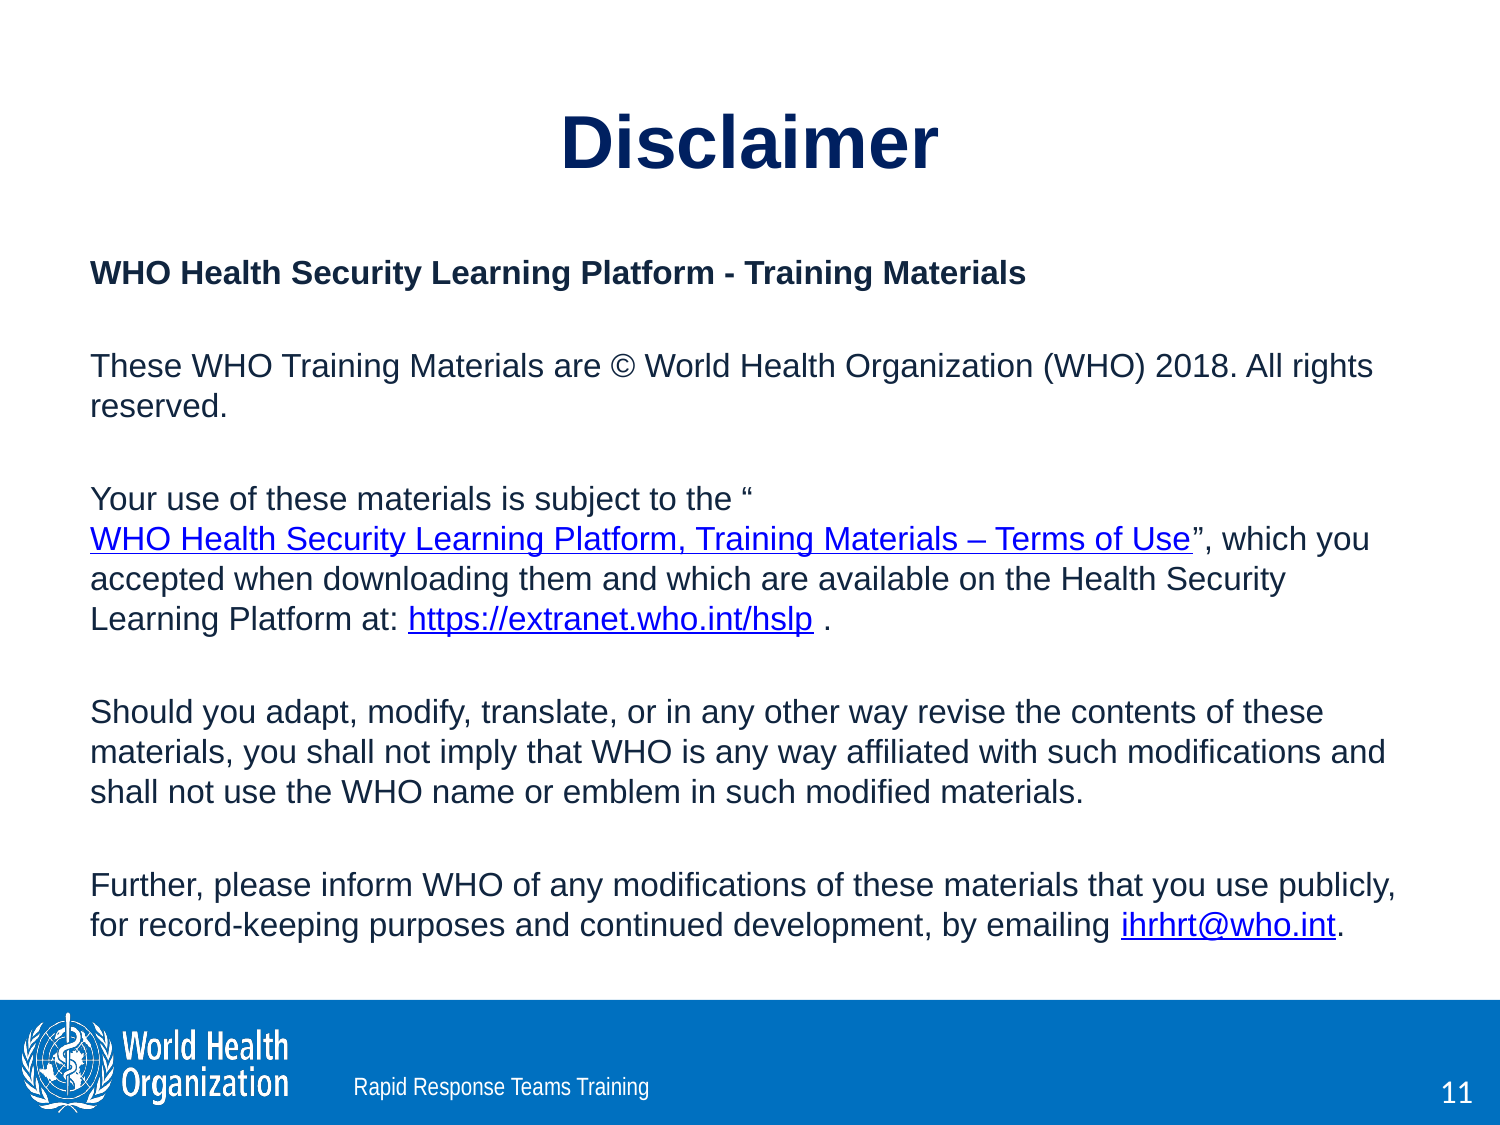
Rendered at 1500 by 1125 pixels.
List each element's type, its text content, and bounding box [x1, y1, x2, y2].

title Disclaimer [75, 45, 1425, 233]
picture [21, 1012, 288, 1113]
list WHO Health Security Learning Platform - Training Materials These WHO Training Materials are © World Health Organization (WHO) 2018. All rights reserved. Your use of these materials is subject to the “WHO Health Security Learning Platform, Training Materials – Terms of Use”, which you accepted when downloading them and which are available on the Health Security Learning Platform at: https://extranet.who.int/hslp . Should you adapt, modify, translate, or in any other way revise the contents of these materials, you shall not imply that WHO is any way affiliated with such modifications and shall not use the WHO name or emblem in such modified materials. Further, please inform WHO of any modifications of these materials that you use publicly, for record-keeping purposes and continued development, by emailing ihrhrt@who.int. [75, 243, 1425, 986]
